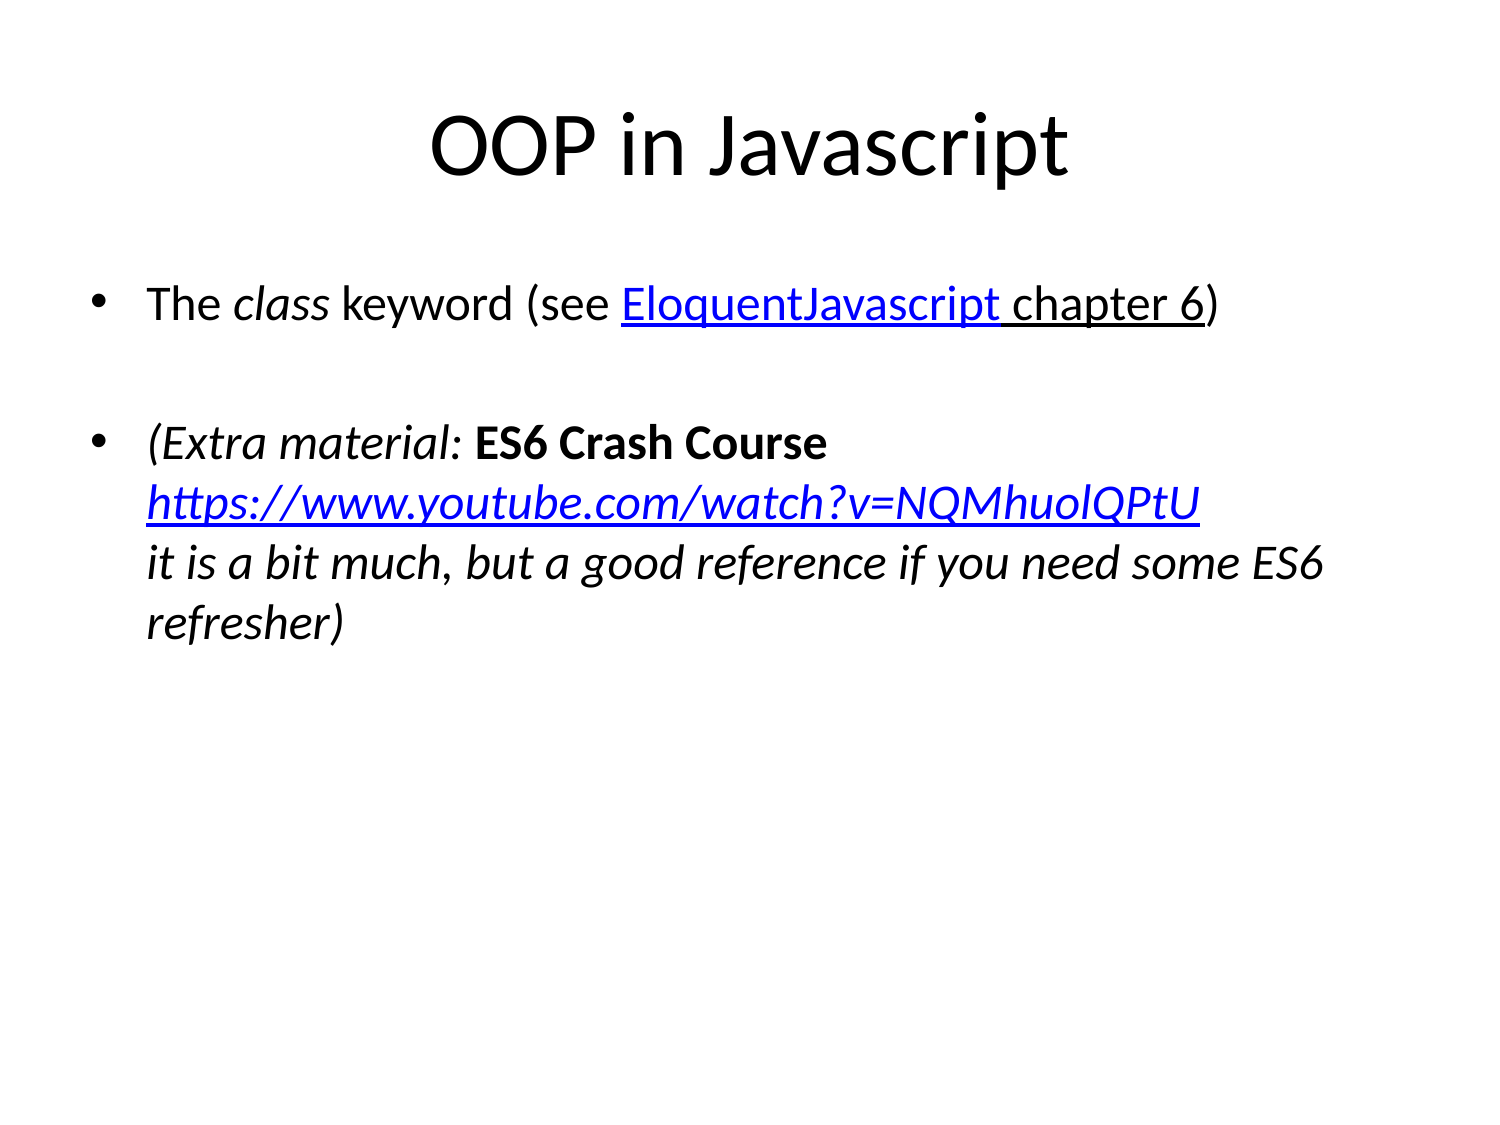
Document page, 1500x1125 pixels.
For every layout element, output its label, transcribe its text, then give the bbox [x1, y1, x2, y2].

list The class keyword (see EloquentJavascript chapter 6) (Extra material: ES6 Crash Course https://www.youtube.com/watch?v=NQMhuolQPtU it is a bit much, but a good reference if you need some ES6 refresher) [75, 262, 1425, 1005]
title OOP in Javascript [75, 45, 1425, 233]
